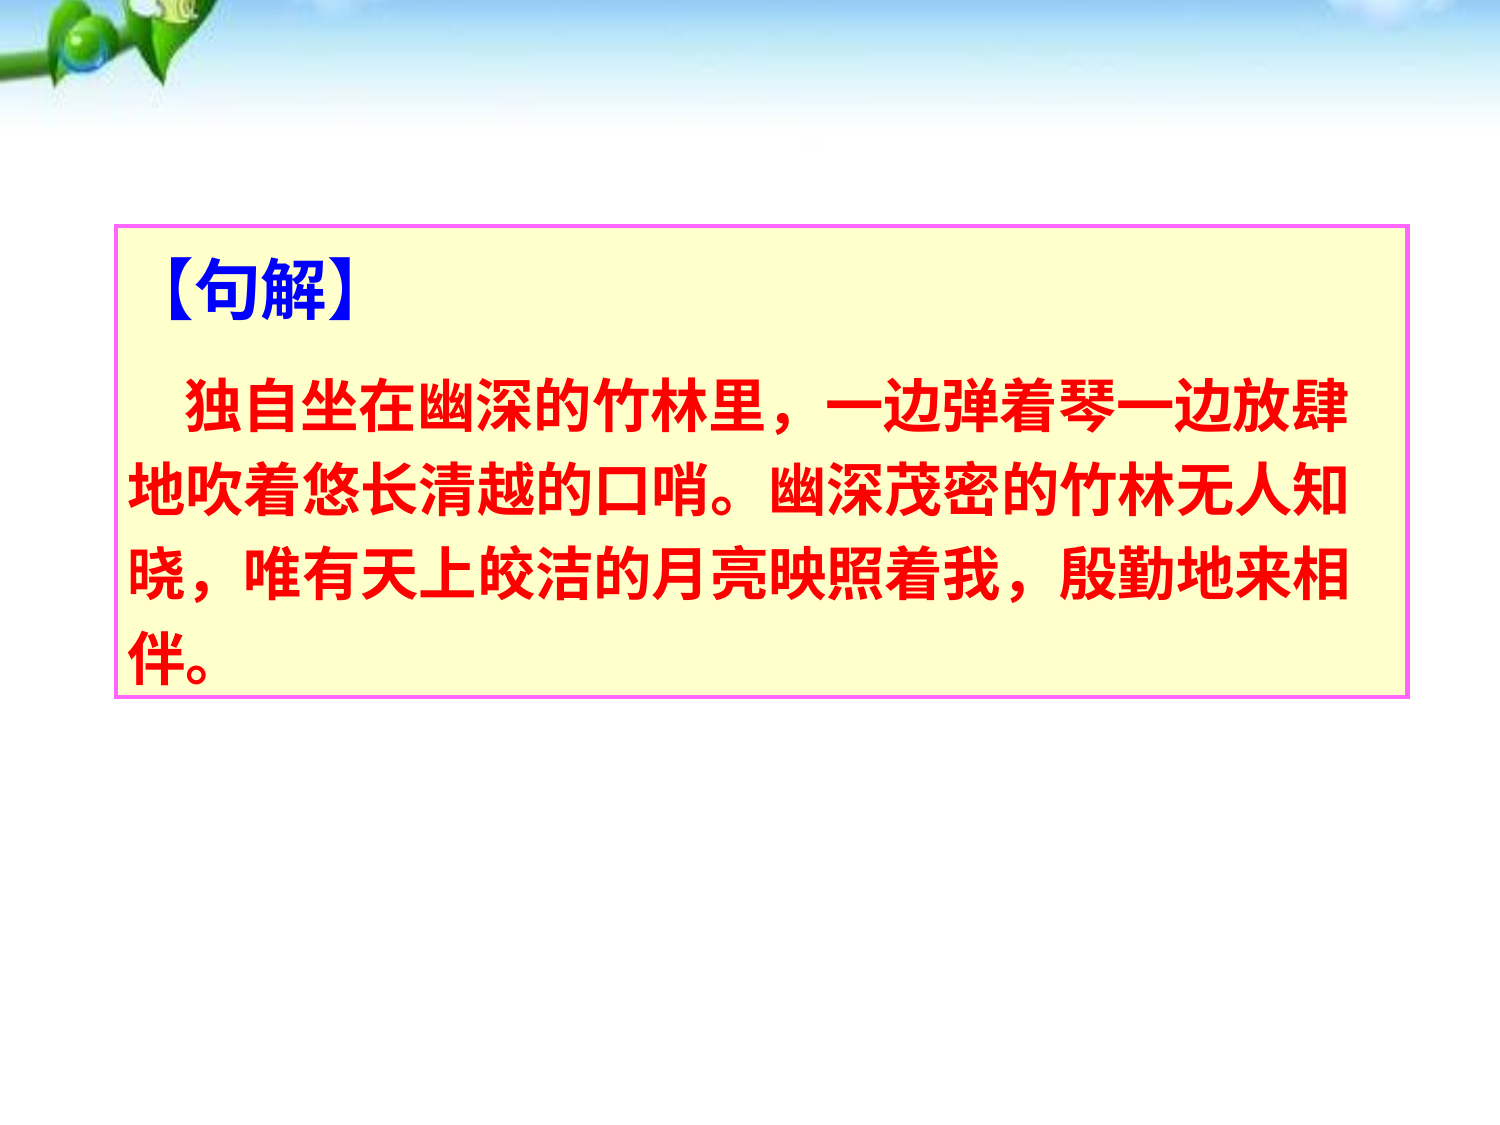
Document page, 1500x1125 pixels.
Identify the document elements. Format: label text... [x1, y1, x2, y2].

picture [0, 0, 1500, 1125]
text_box 【句解】 独自坐在幽深的竹林里，一边弹着琴一边放肆地吹着悠长清越的口哨。幽深茂密的竹林无人知晓，唯有天上皎洁的月亮映照着我，殷勤地来相伴。 [116, 226, 1408, 698]
